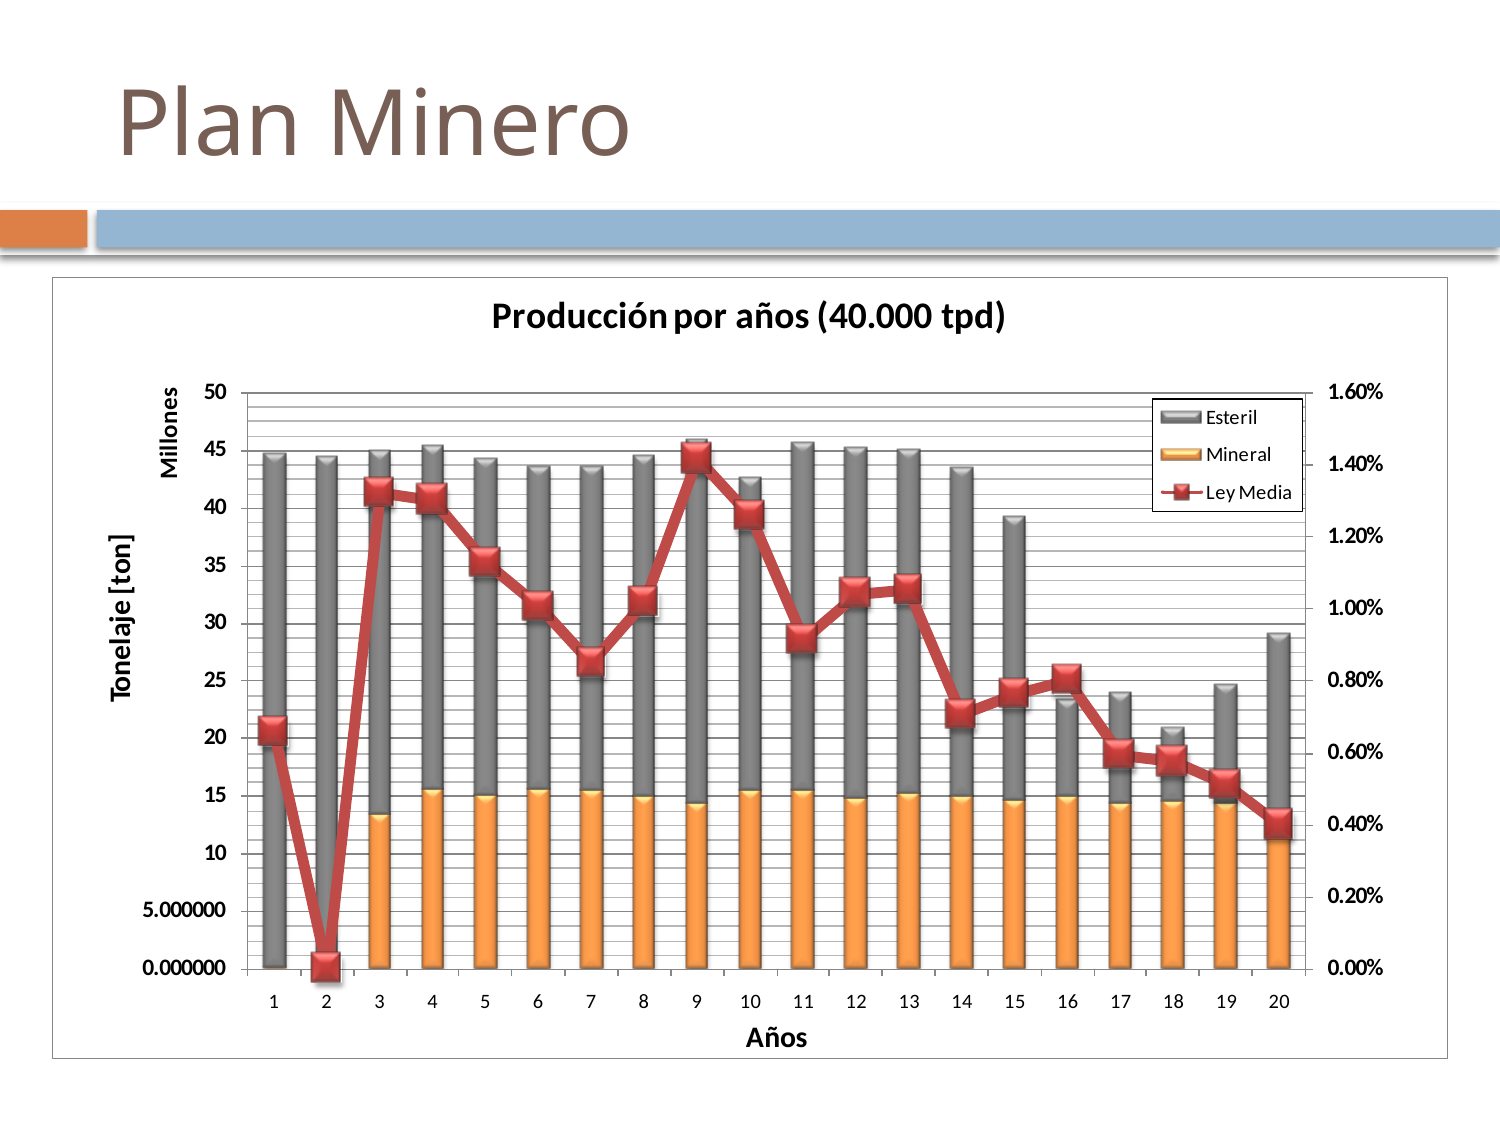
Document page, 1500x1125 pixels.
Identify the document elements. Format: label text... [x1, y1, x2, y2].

picture [49, 274, 1449, 1060]
title Plan Minero [100, 37, 1438, 200]
